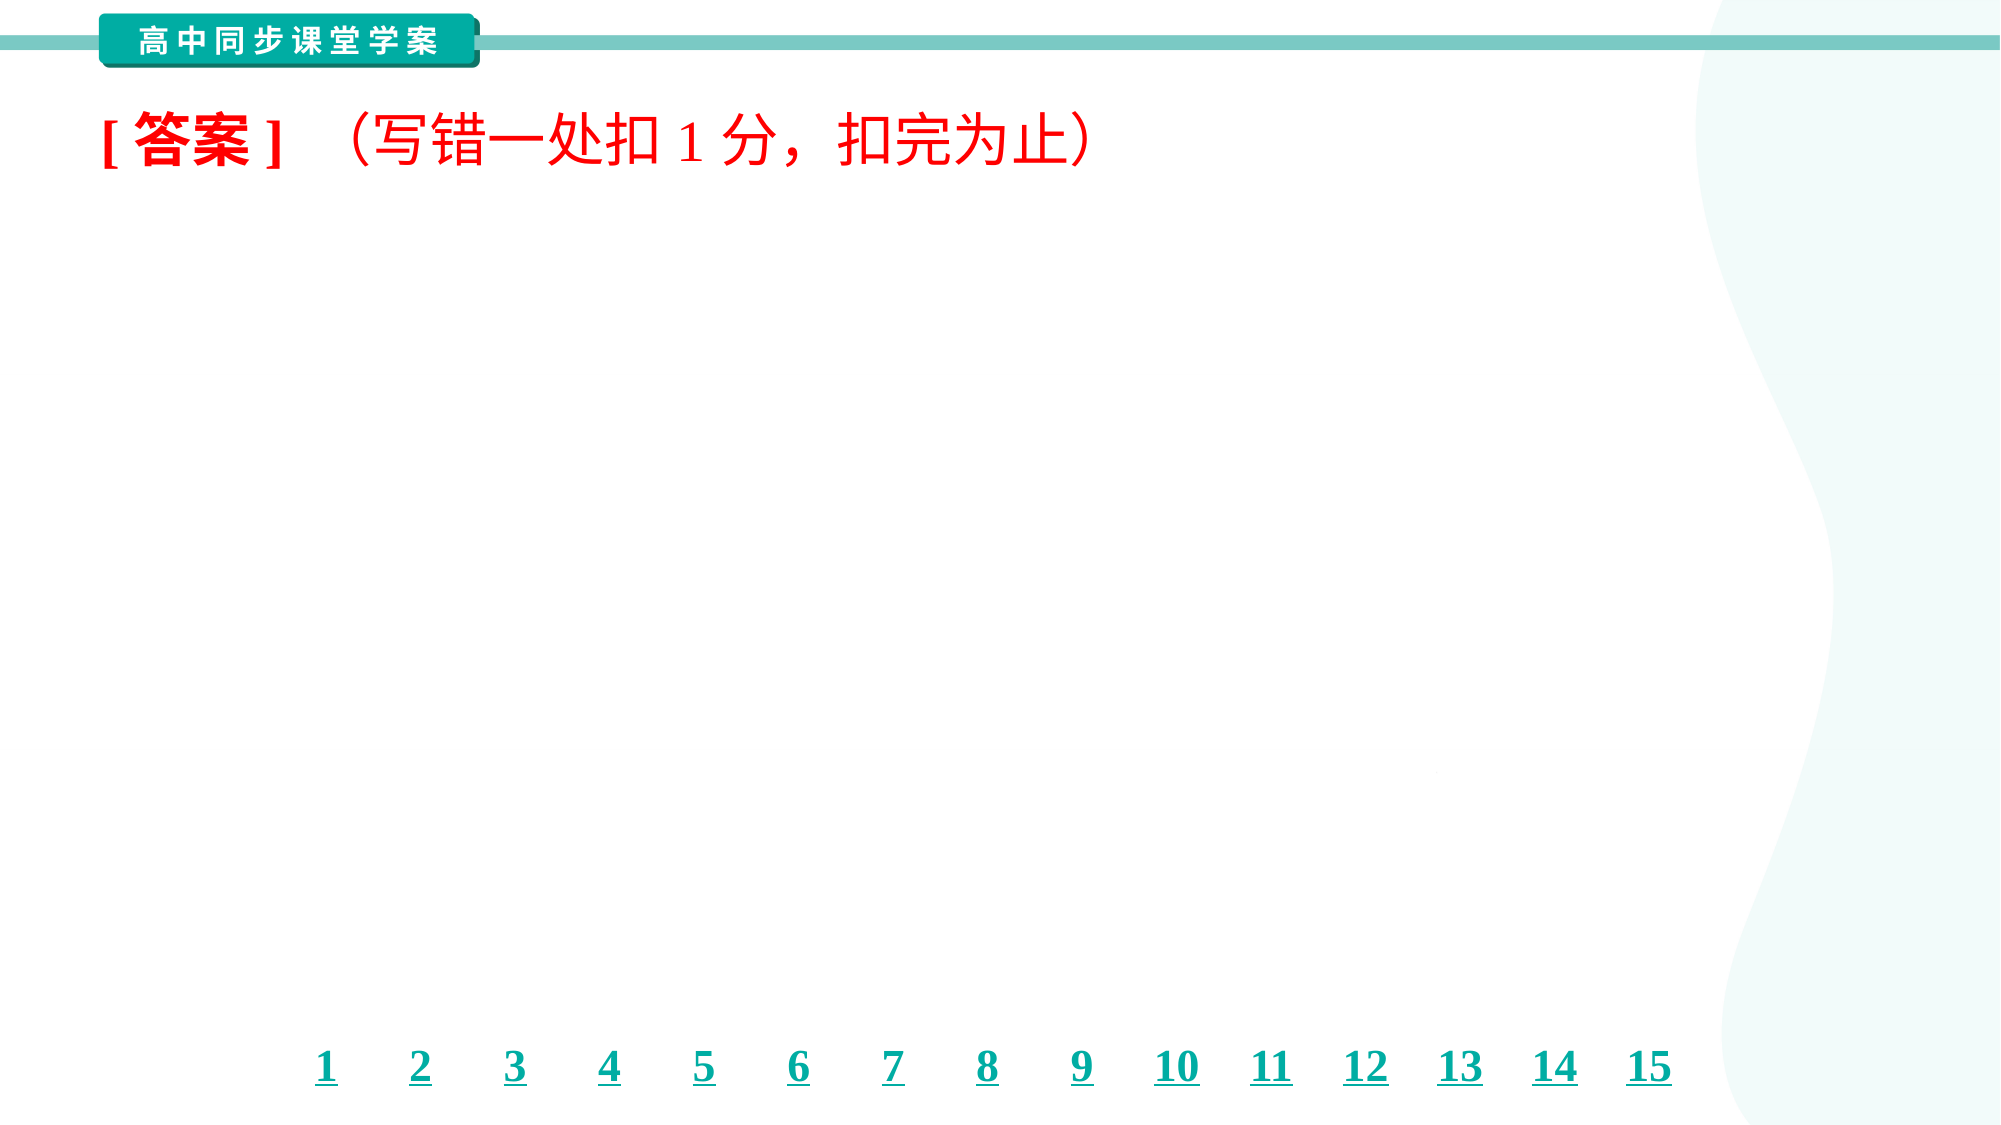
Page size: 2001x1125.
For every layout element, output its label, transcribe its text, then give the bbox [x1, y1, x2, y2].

text_box [答案] （写错一处扣1分，扣完为止） [100, 76, 1899, 163]
picture [0, 0, 2000, 1125]
